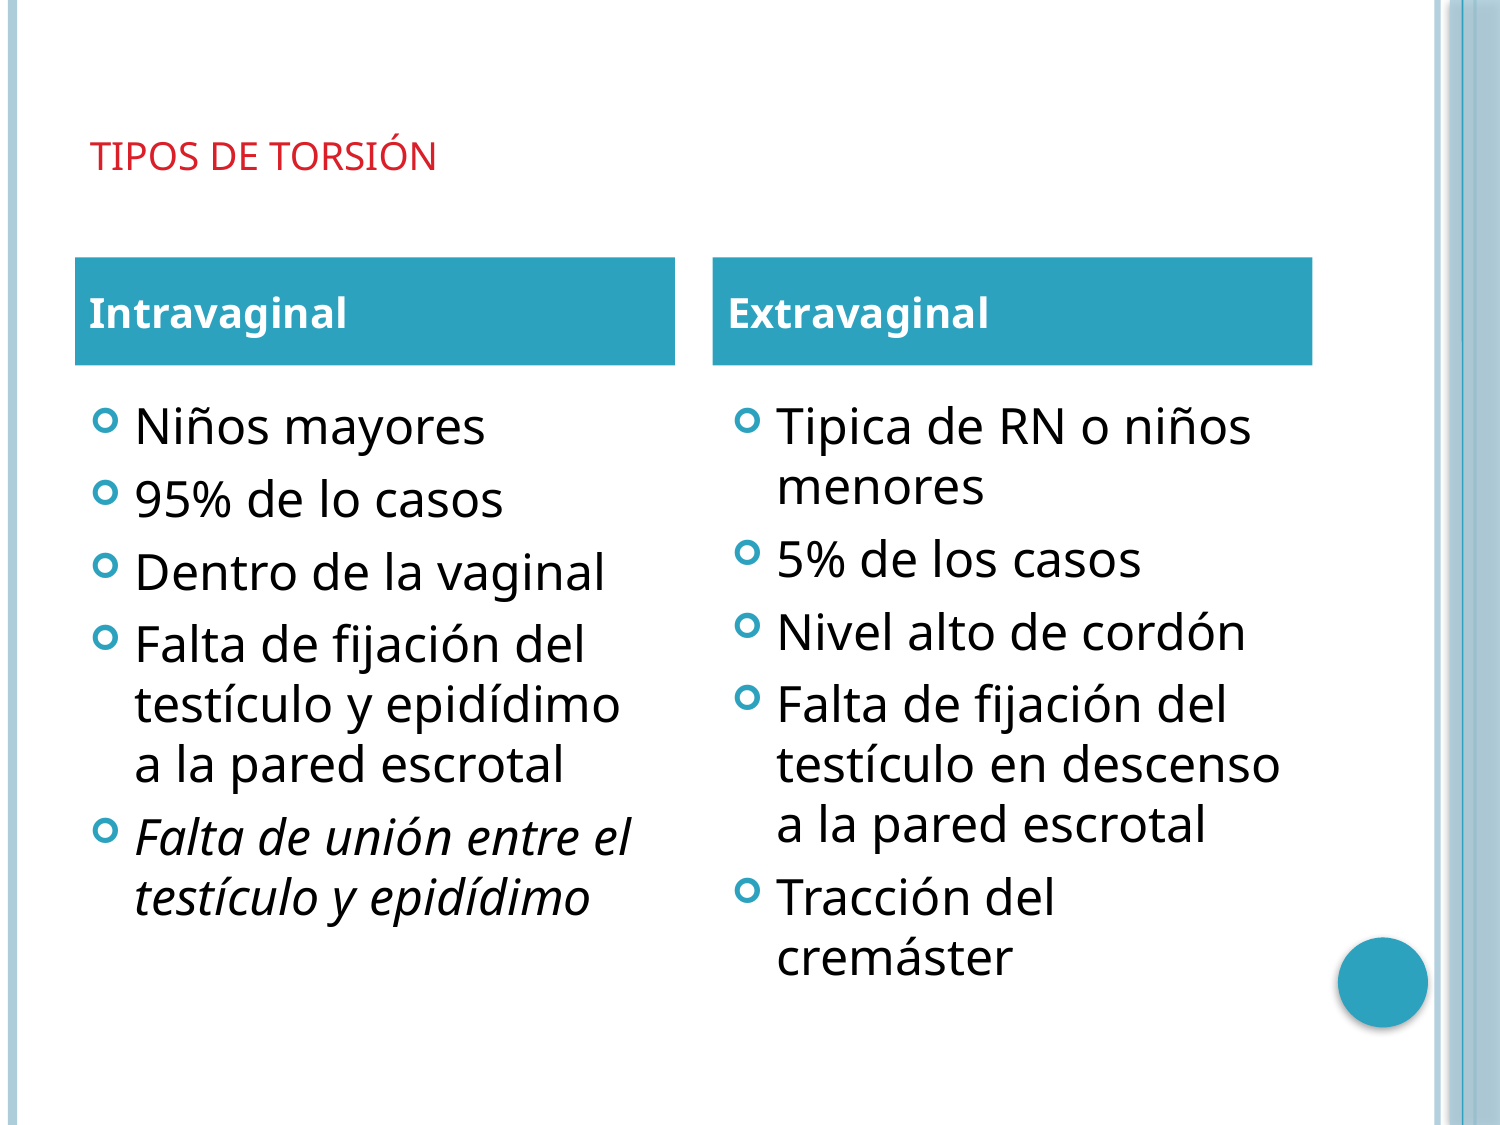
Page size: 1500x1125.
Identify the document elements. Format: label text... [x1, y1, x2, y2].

list Extravaginal [712, 257, 1313, 366]
title Tipos de Torsión [75, 78, 1313, 233]
list Niños mayores 95% de lo casos Dentro de la vaginal Falta de fijación del testículo y epidídimo a la pared escrotal Falta de unión entre el testículo y epidídimo [75, 387, 675, 1025]
list Tipica de RN o niños menores 5% de los casos Nivel alto de cordón Falta de fijación del testículo en descenso a la pared escrotal Tracción del cremáster [717, 387, 1318, 1025]
list Intravaginal [75, 257, 675, 366]
